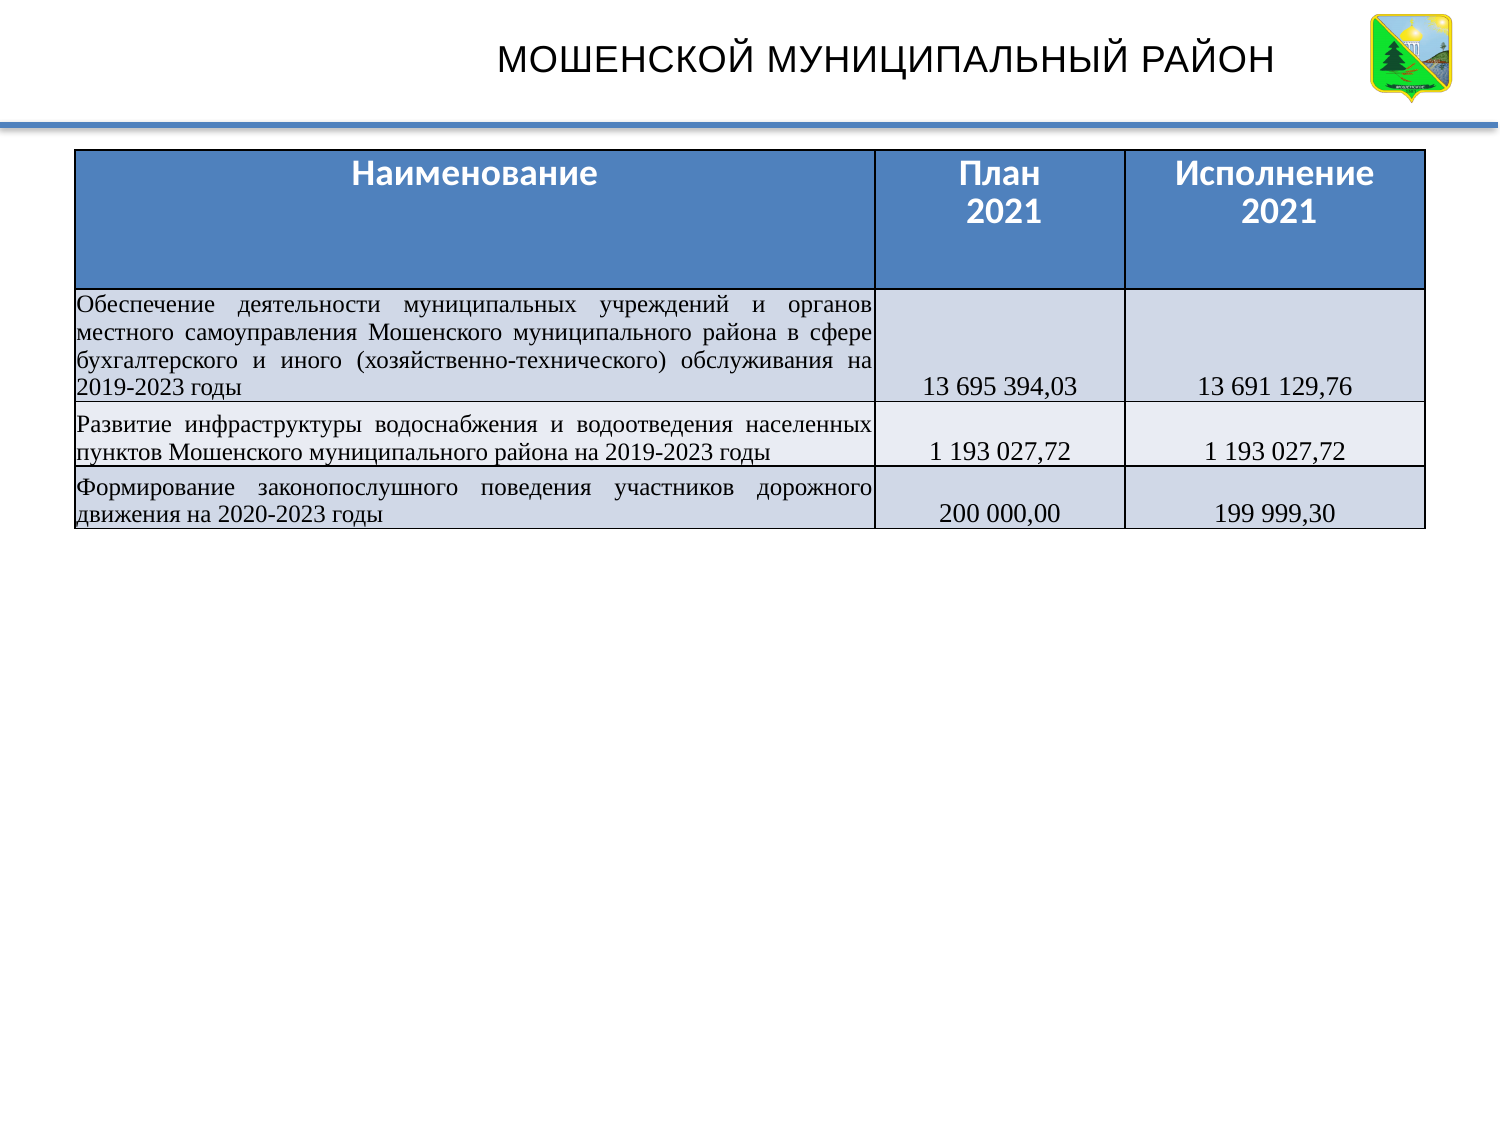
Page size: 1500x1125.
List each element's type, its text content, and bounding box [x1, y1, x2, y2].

table_header План 2021 [876, 151, 1124, 288]
table_cell 13 695 394,03 [876, 290, 1124, 401]
table_header Наименование [76, 151, 874, 288]
table_cell 1 193 027,72 [876, 402, 1124, 465]
table_header Исполнение 2021 [1126, 151, 1424, 288]
text_box МОШЕНСКОЙ МУНИЦИПАЛЬНЫЙ РАЙОН [482, 27, 1364, 88]
table_cell 200 000,00 [876, 467, 1124, 528]
table_cell 199 999,30 [1126, 467, 1424, 528]
table_cell 13 691 129,76 [1126, 290, 1424, 401]
table_cell 1 193 027,72 [1126, 402, 1424, 465]
picture [1369, 12, 1453, 104]
table_cell Развитие инфраструктуры водоснабжения и водоотведения населенных пунктов Мошенского муниципального района на 2019-2023 годы [76, 402, 874, 465]
table_cell Обеспечение деятельности муниципальных учреждений и органов местного самоуправления Мошенского муниципального района в сфере бухгалтерского и иного (хозяйственно-технического) обслуживания на 2019-2023 годы [76, 290, 874, 401]
table_cell Формирование законопослушного поведения участников дорожного движения на 2020-2023 годы [76, 467, 874, 528]
